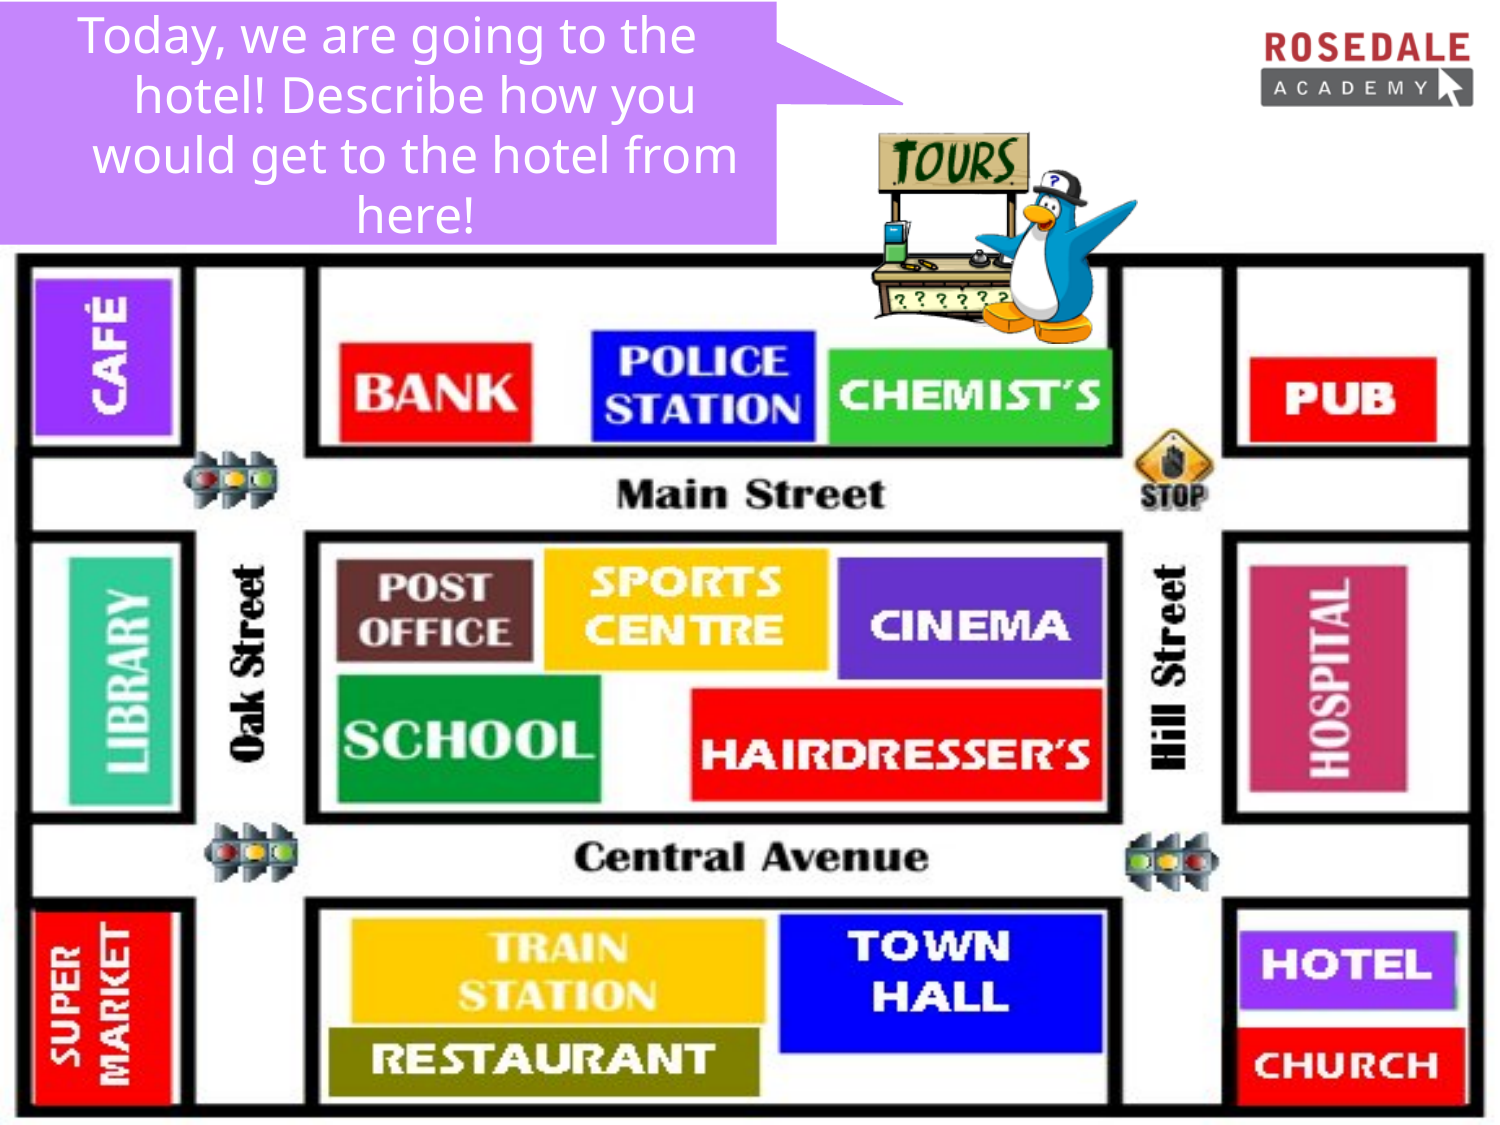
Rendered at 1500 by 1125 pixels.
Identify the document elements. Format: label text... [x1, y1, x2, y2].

picture [1258, 31, 1475, 108]
text_box Today, we are going to the hotel! Describe how you would get to the hotel from here! [0, 1, 904, 240]
picture [0, 126, 1500, 1125]
